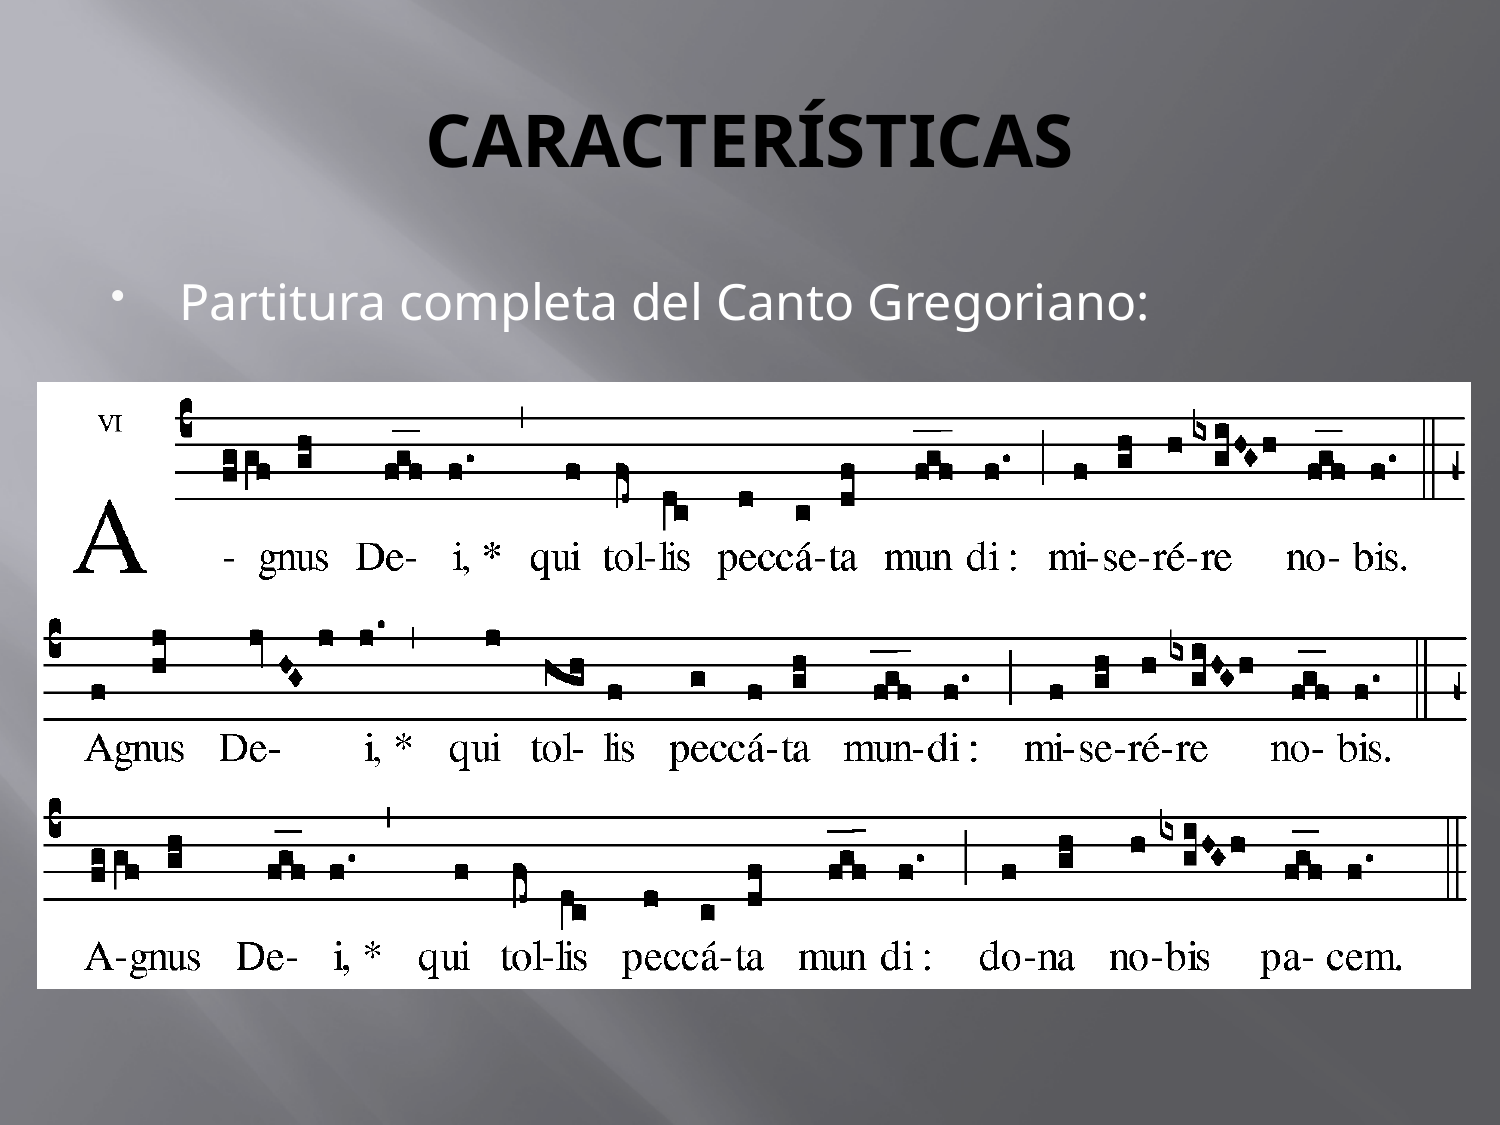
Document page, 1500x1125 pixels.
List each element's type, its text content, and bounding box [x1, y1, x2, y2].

list Partitura completa del Canto Gregoriano: [75, 1031, 1425, 1035]
list Partitura completa del Canto Gregoriano: [75, 262, 1425, 382]
title CARACTERÍSTICAS [75, 45, 1425, 233]
picture [36, 382, 1471, 989]
